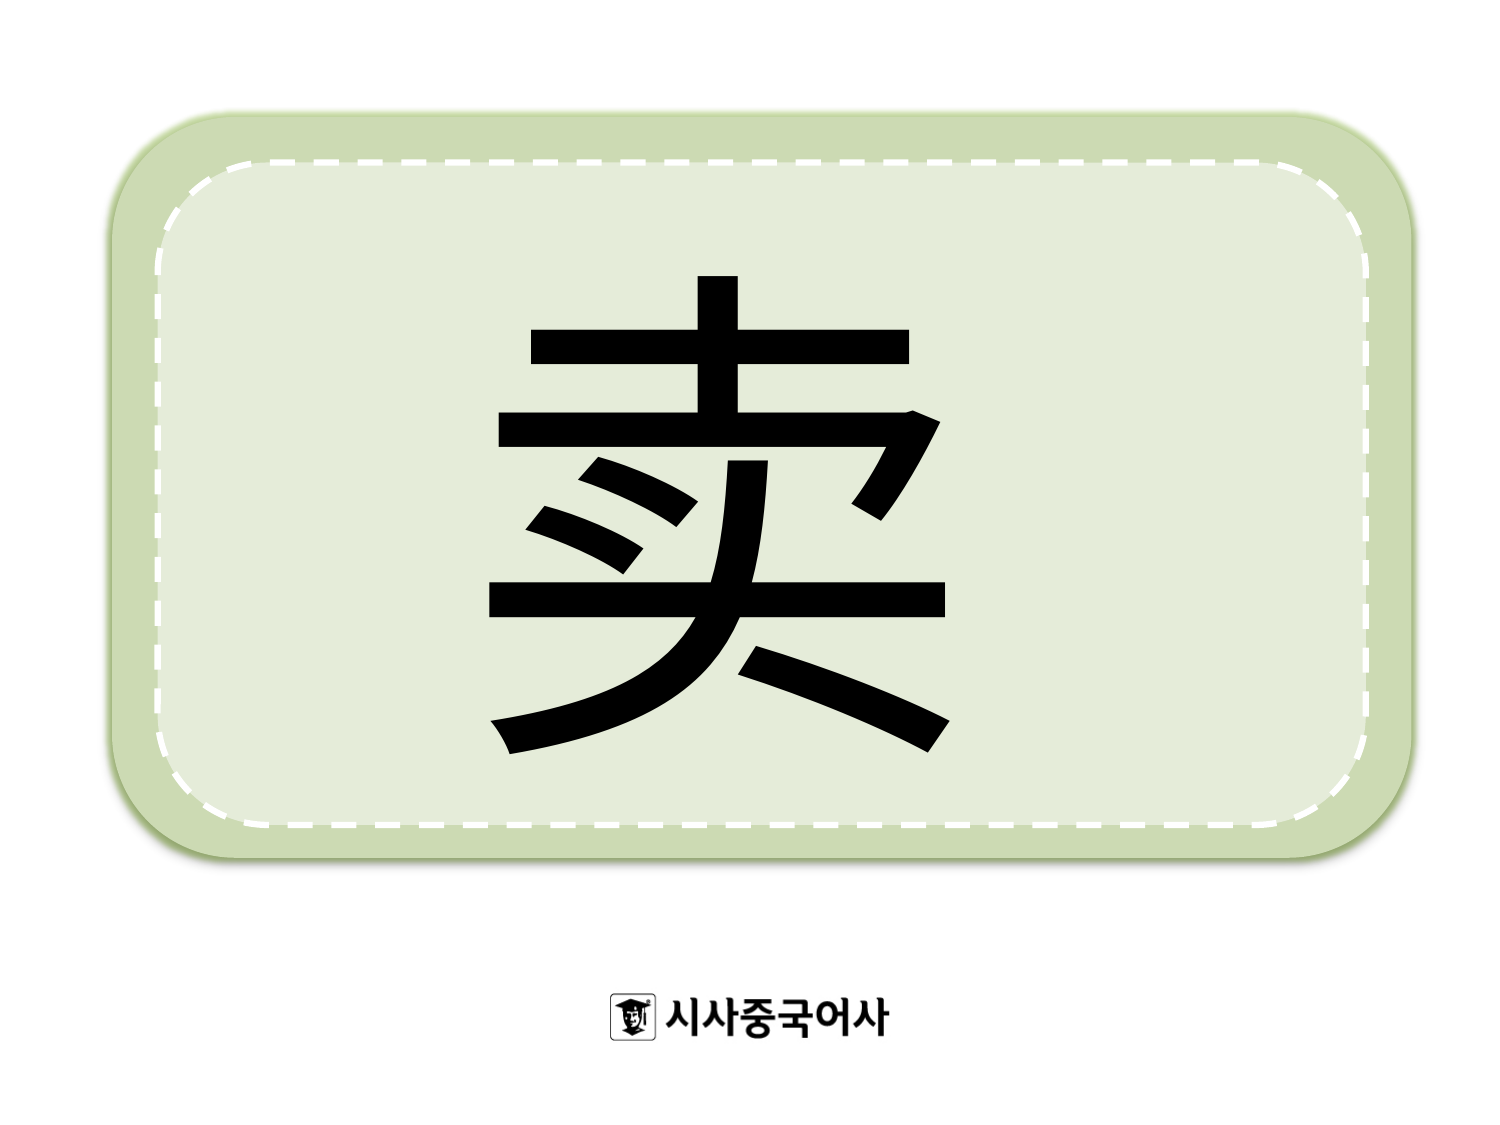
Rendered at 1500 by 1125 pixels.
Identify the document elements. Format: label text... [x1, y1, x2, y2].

text_box 卖 [171, 172, 1380, 836]
picture [602, 987, 898, 1047]
text_box [162, 160, 1371, 824]
